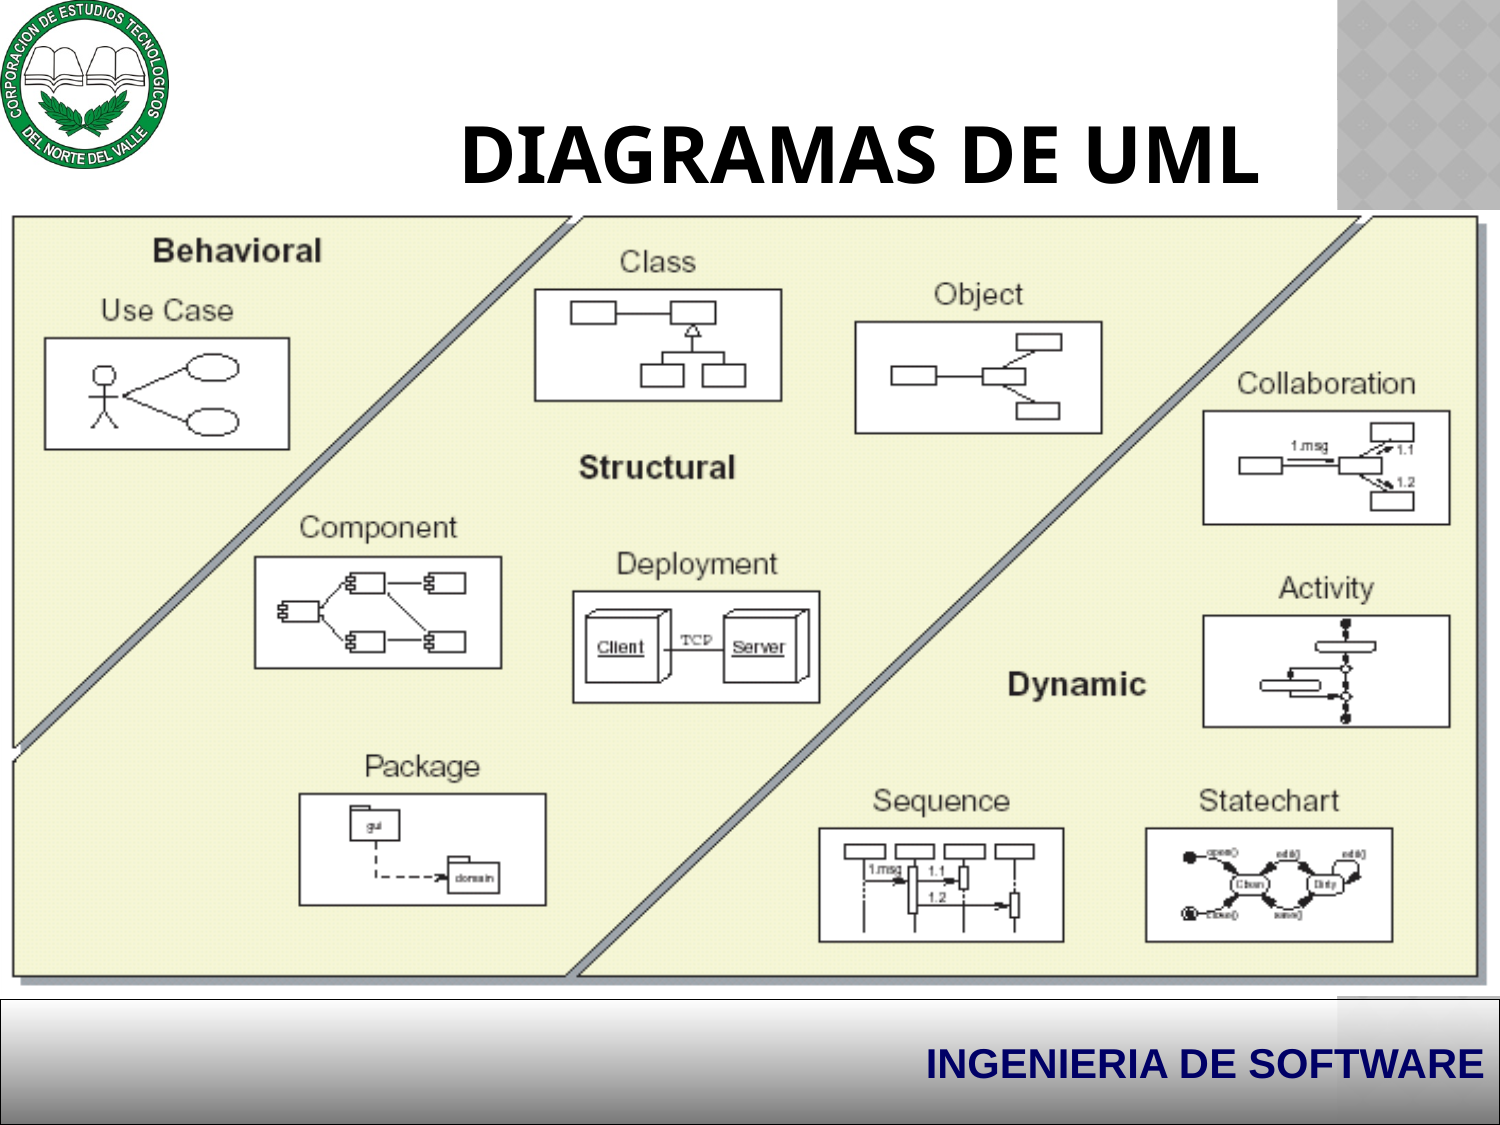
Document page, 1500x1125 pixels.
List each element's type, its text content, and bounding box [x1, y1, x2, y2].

picture [0, 210, 1500, 997]
title DIAGRAMAS de UML [82, 11, 1270, 200]
picture [0, 0, 169, 169]
